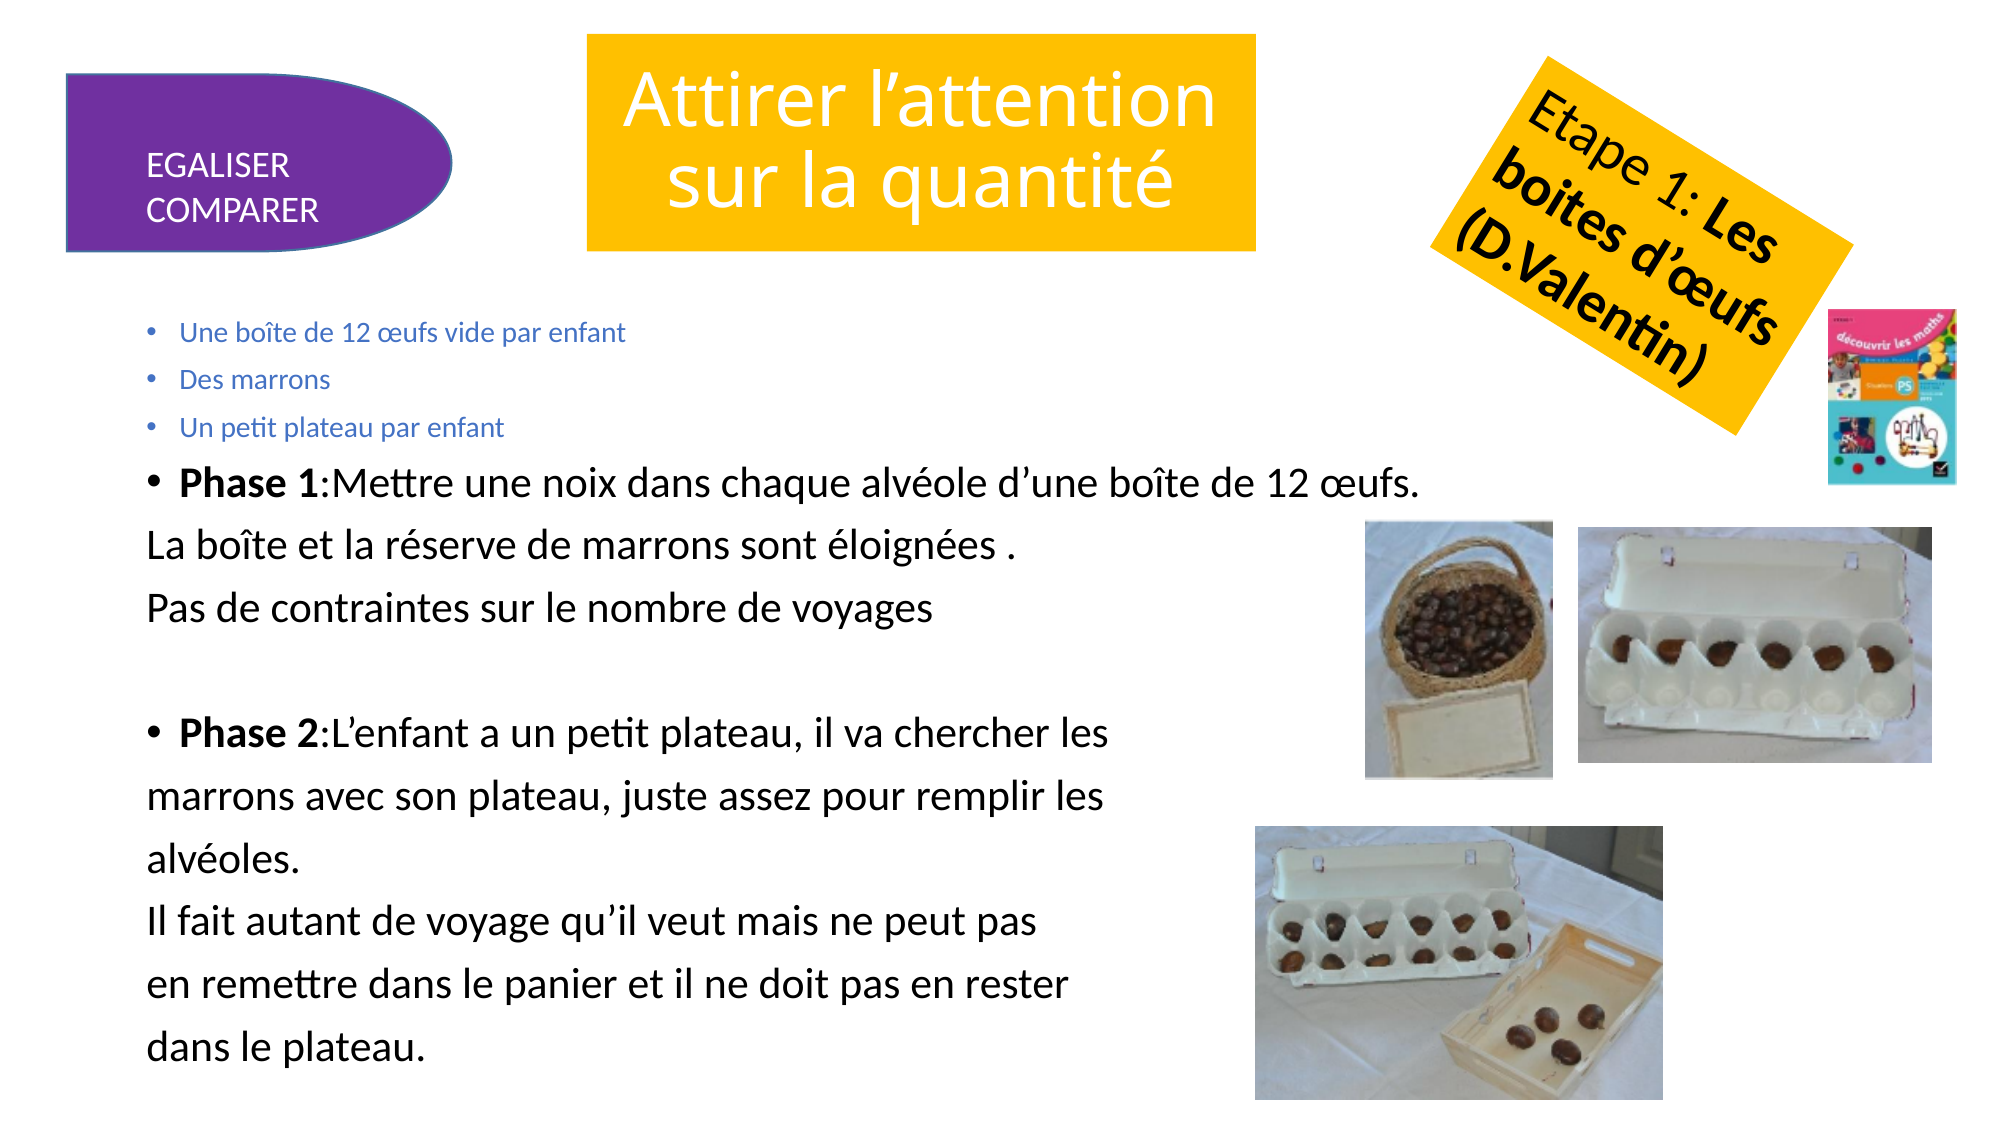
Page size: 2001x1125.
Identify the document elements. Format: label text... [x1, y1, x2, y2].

text_box [65, 73, 453, 253]
text_box EGALISER COMPARER [131, 132, 375, 238]
picture [1828, 309, 1957, 487]
picture [1577, 527, 1932, 763]
picture [1365, 516, 1553, 780]
list Une boîte de 12 œufs vide par enfant Des marrons Un petit plateau par enfant Phase 1:Mettre une noix dans chaque alvéole d’une boîte de 12 œufs. La boîte et la réserve de marrons sont éloignées . Pas de contraintes sur le nombre de voyages Phase 2:L’enfant a un petit plateau, il va chercher les marrons avec son plateau, juste assez pour remplir les alvéoles. Il fait autant de voyage qu’il veut mais ne peut pas en remettre dans le panier et il ne doit pas en rester dans le plateau. [131, 309, 1957, 1080]
text_box Attirer l’attention sur la quantité [586, 33, 1256, 252]
text_box Etape 1: Les boites d’œufs (D.Valentin) [1429, 55, 1854, 309]
picture [1255, 826, 1663, 1100]
